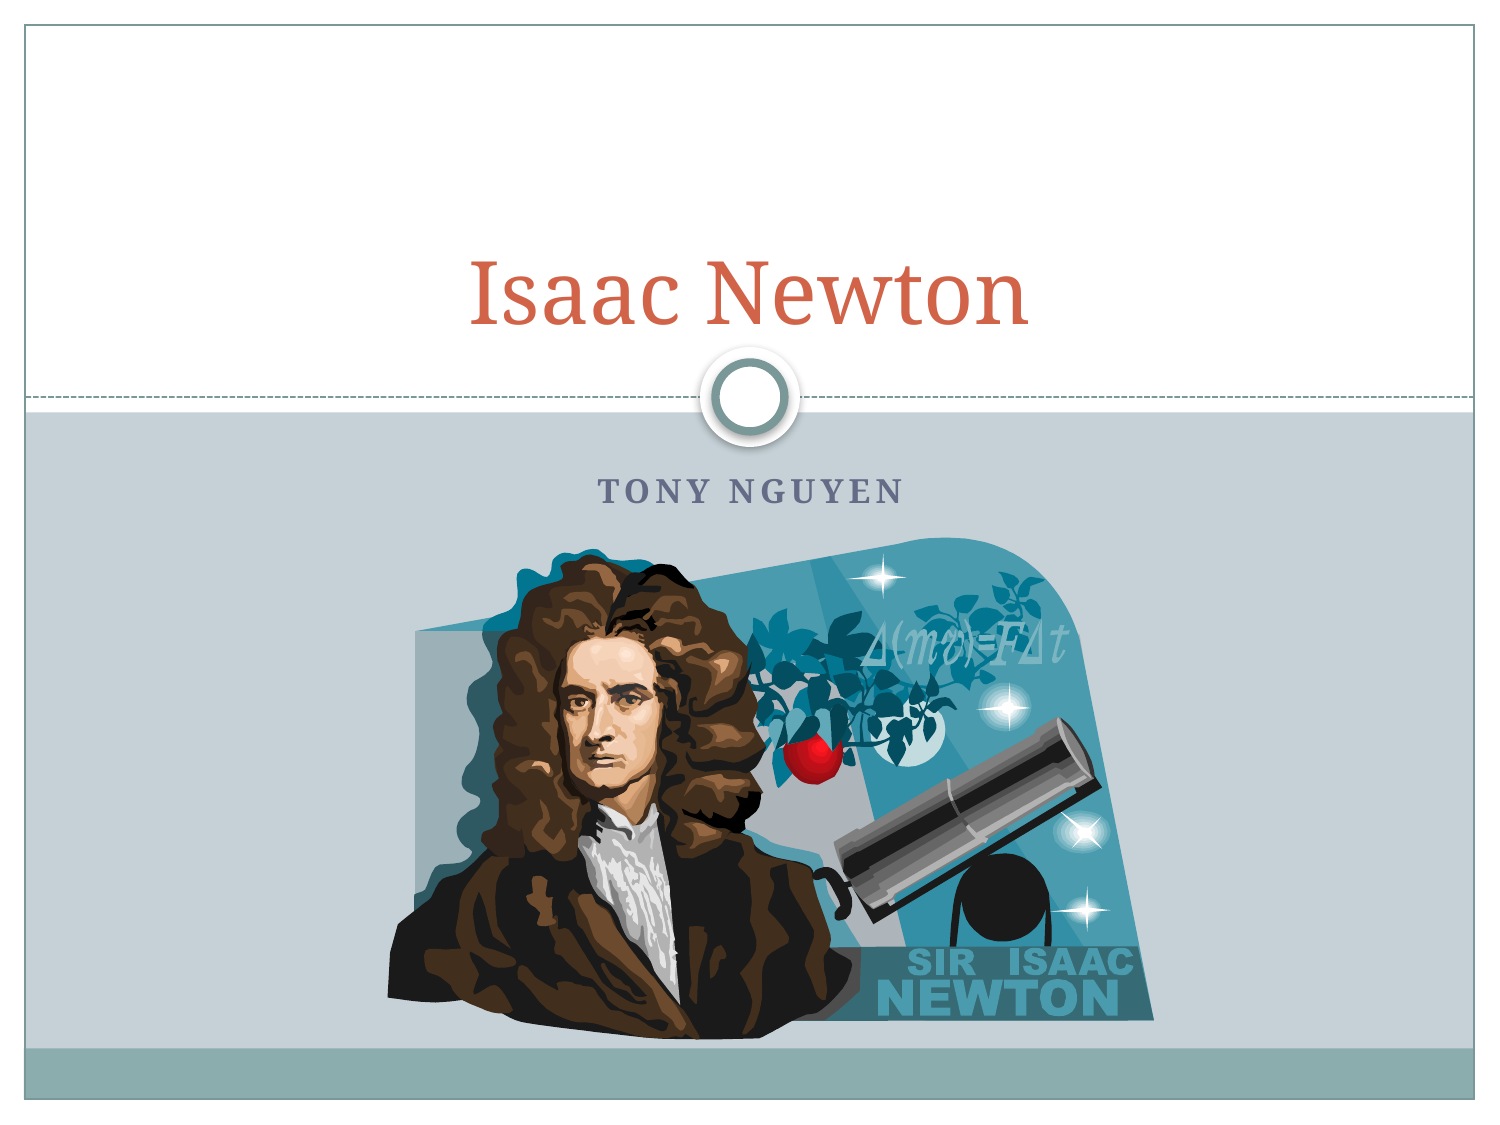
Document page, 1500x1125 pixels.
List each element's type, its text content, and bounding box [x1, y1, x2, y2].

title Isaac Newton [112, 62, 1388, 350]
subtitle Tony Nguyen [225, 462, 1275, 750]
picture [387, 537, 1155, 1041]
